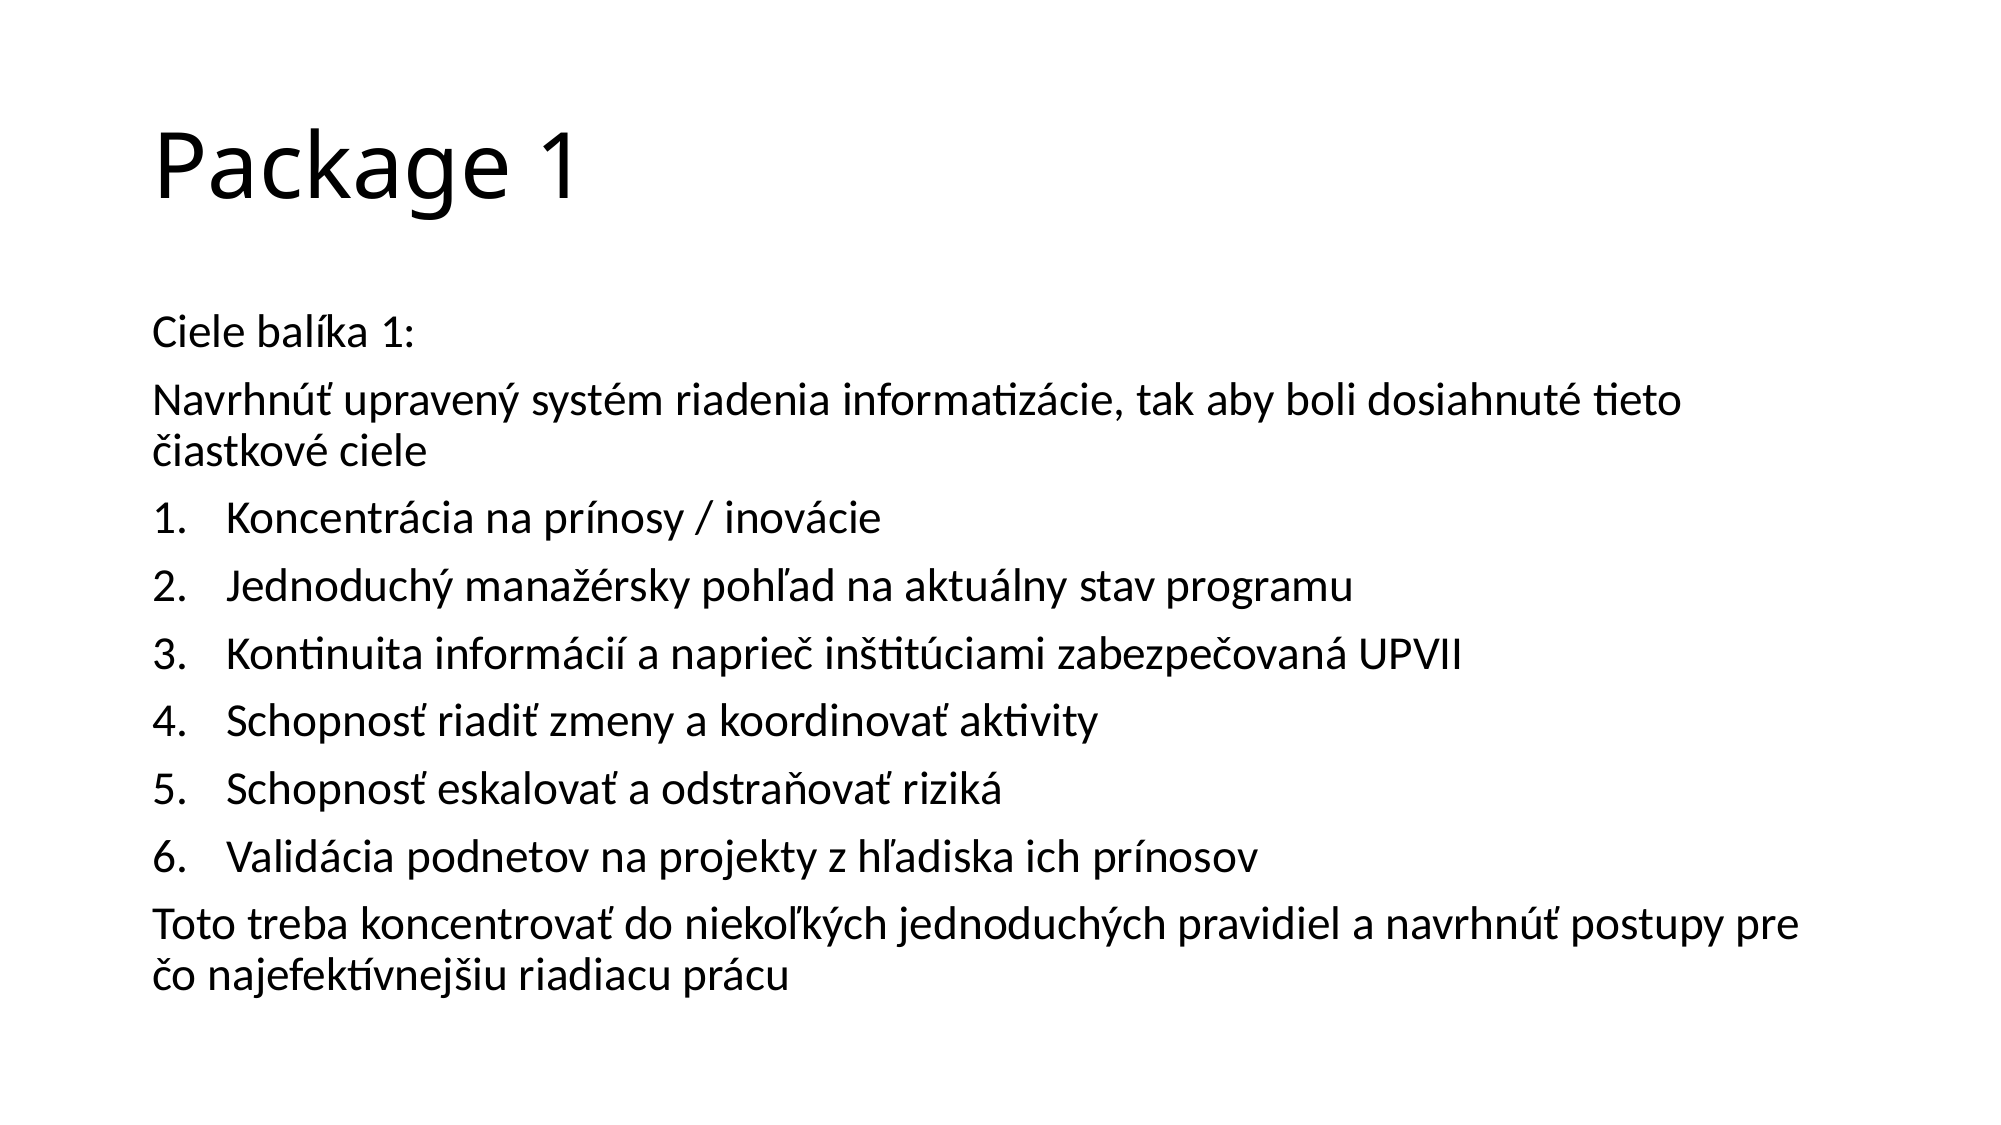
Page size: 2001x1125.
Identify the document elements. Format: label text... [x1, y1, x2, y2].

list Ciele balíka 1: Navrhnúť upravený systém riadenia informatizácie, tak aby boli dosiahnuté tieto čiastkové ciele Koncentrácia na prínosy / inovácie Jednoduchý manažérsky pohľad na aktuálny stav programu Kontinuita informácií a naprieč inštitúciami zabezpečovaná UPVII Schopnosť riadiť zmeny a koordinovať aktivity Schopnosť eskalovať a odstraňovať riziká Validácia podnetov na projekty z hľadiska ich prínosov Toto treba koncentrovať do niekoľkých jednoduchých pravidiel a navrhnúť postupy pre čo najefektívnejšiu riadiacu prácu [137, 299, 1863, 1014]
title Package 1 [137, 59, 1863, 278]
